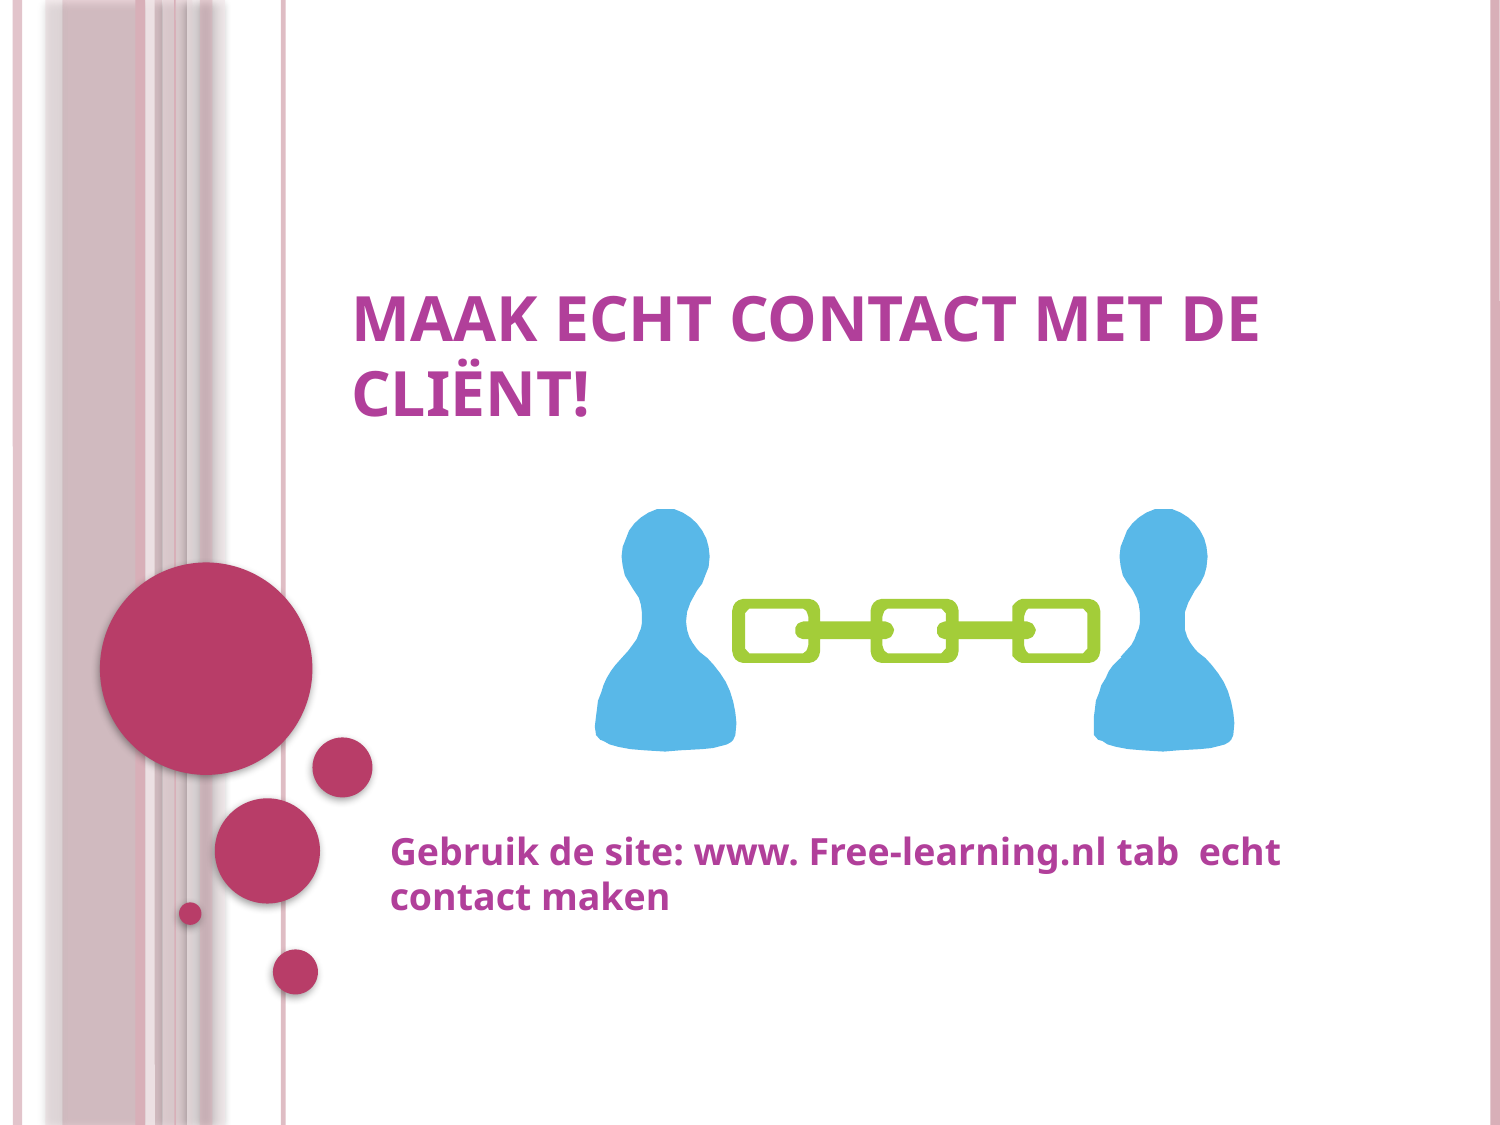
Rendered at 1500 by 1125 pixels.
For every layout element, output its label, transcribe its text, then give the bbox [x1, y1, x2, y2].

picture [594, 508, 1235, 752]
title Maak echt contact met de cliënt! [336, 125, 1349, 437]
subtitle Gebruik de site: www. Free-learning.nl tab echt contact maken [375, 820, 1388, 1046]
